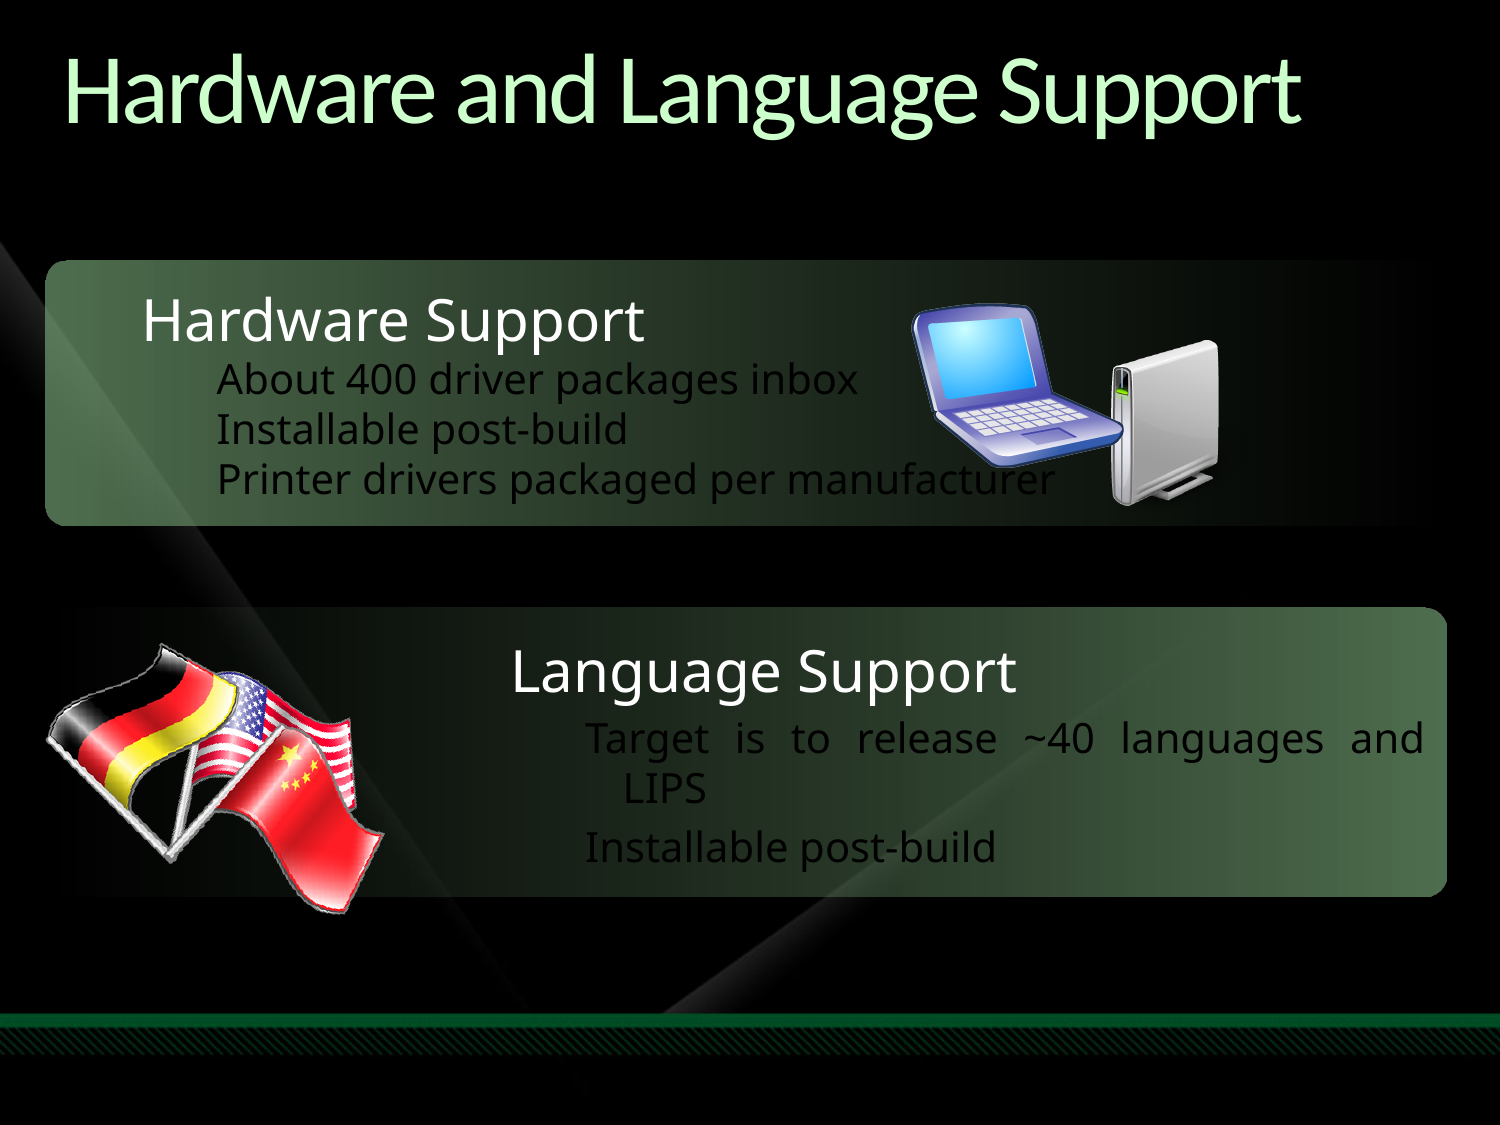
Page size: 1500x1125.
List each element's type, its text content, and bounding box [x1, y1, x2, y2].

text_box Hardware Support About 400 driver packages inbox Installable post-build Printer drivers packaged per manufacturer [41, 256, 1459, 530]
picture [0, 0, 1500, 1125]
text_box Language Support Target is to release ~40 languages and LIPS Installable post-build [34, 603, 1452, 902]
title Hardware and Language Support [62, 37, 1438, 147]
